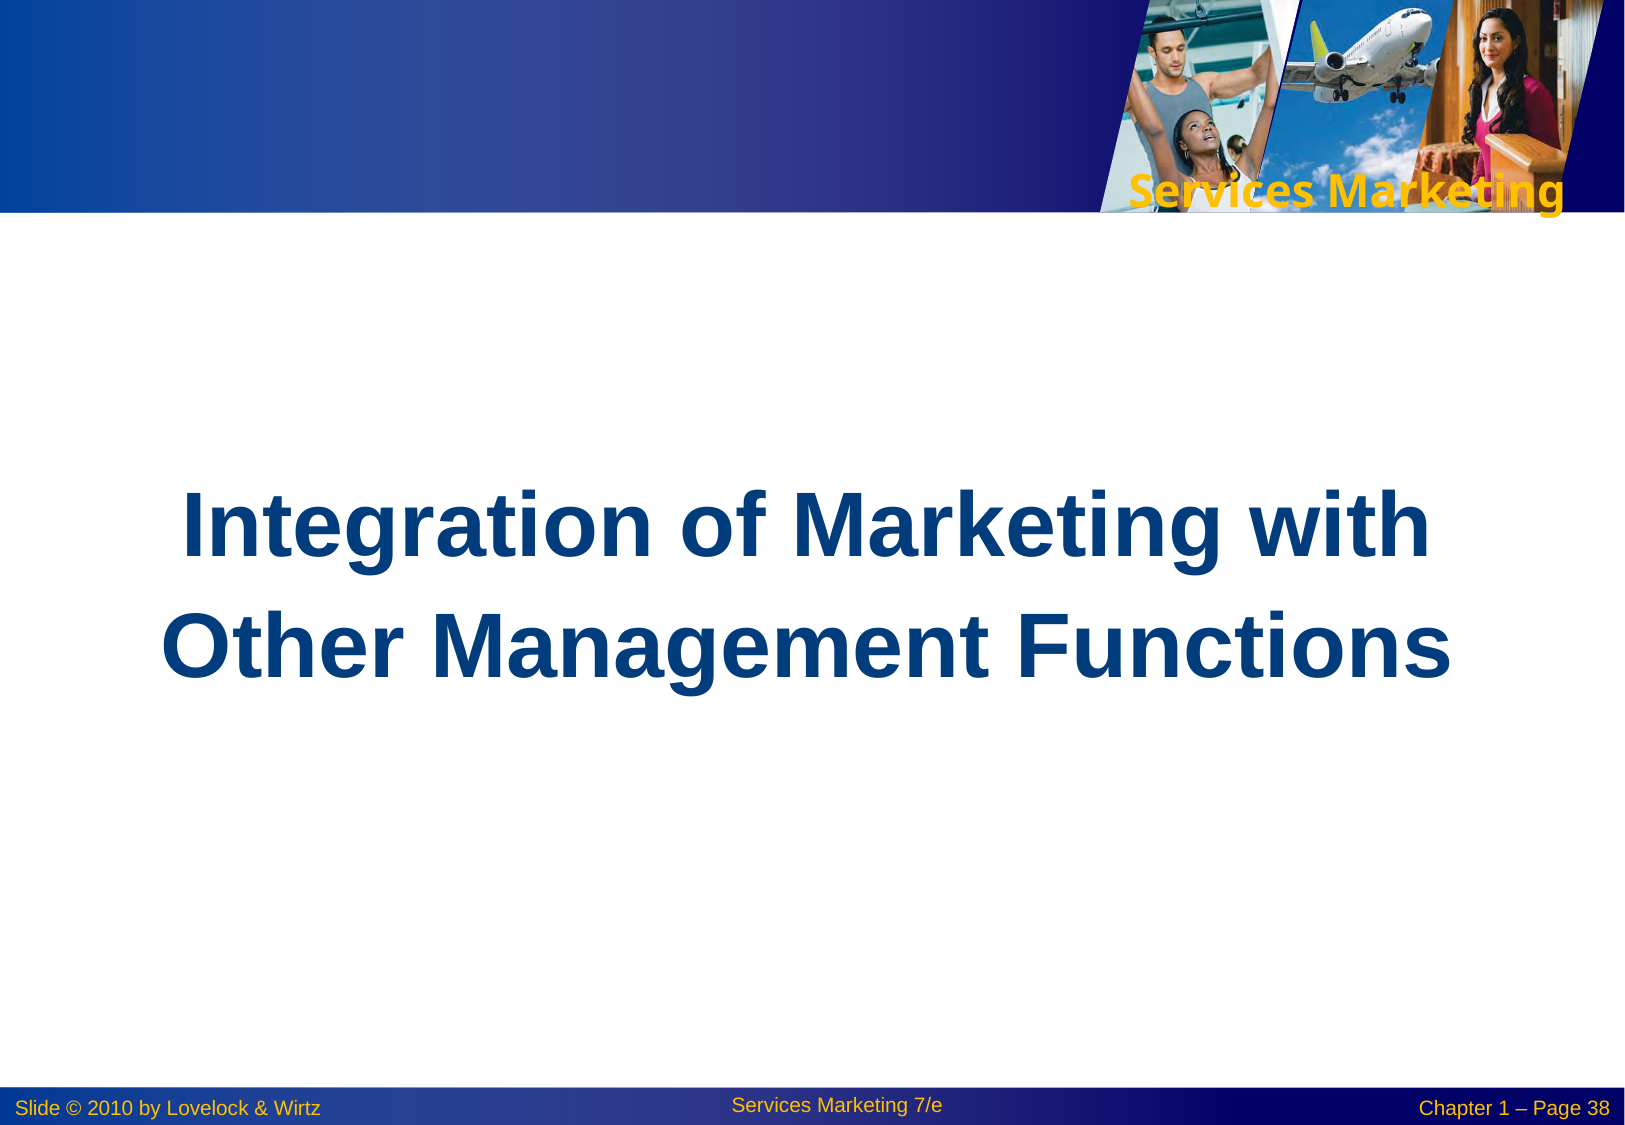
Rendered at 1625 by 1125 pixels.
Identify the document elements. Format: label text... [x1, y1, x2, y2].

text_box Integration of Marketing with Other Management Functions [115, 410, 1500, 740]
picture [1162, 186, 1172, 192]
picture [1546, 187, 1556, 202]
picture [1100, 0, 1604, 213]
